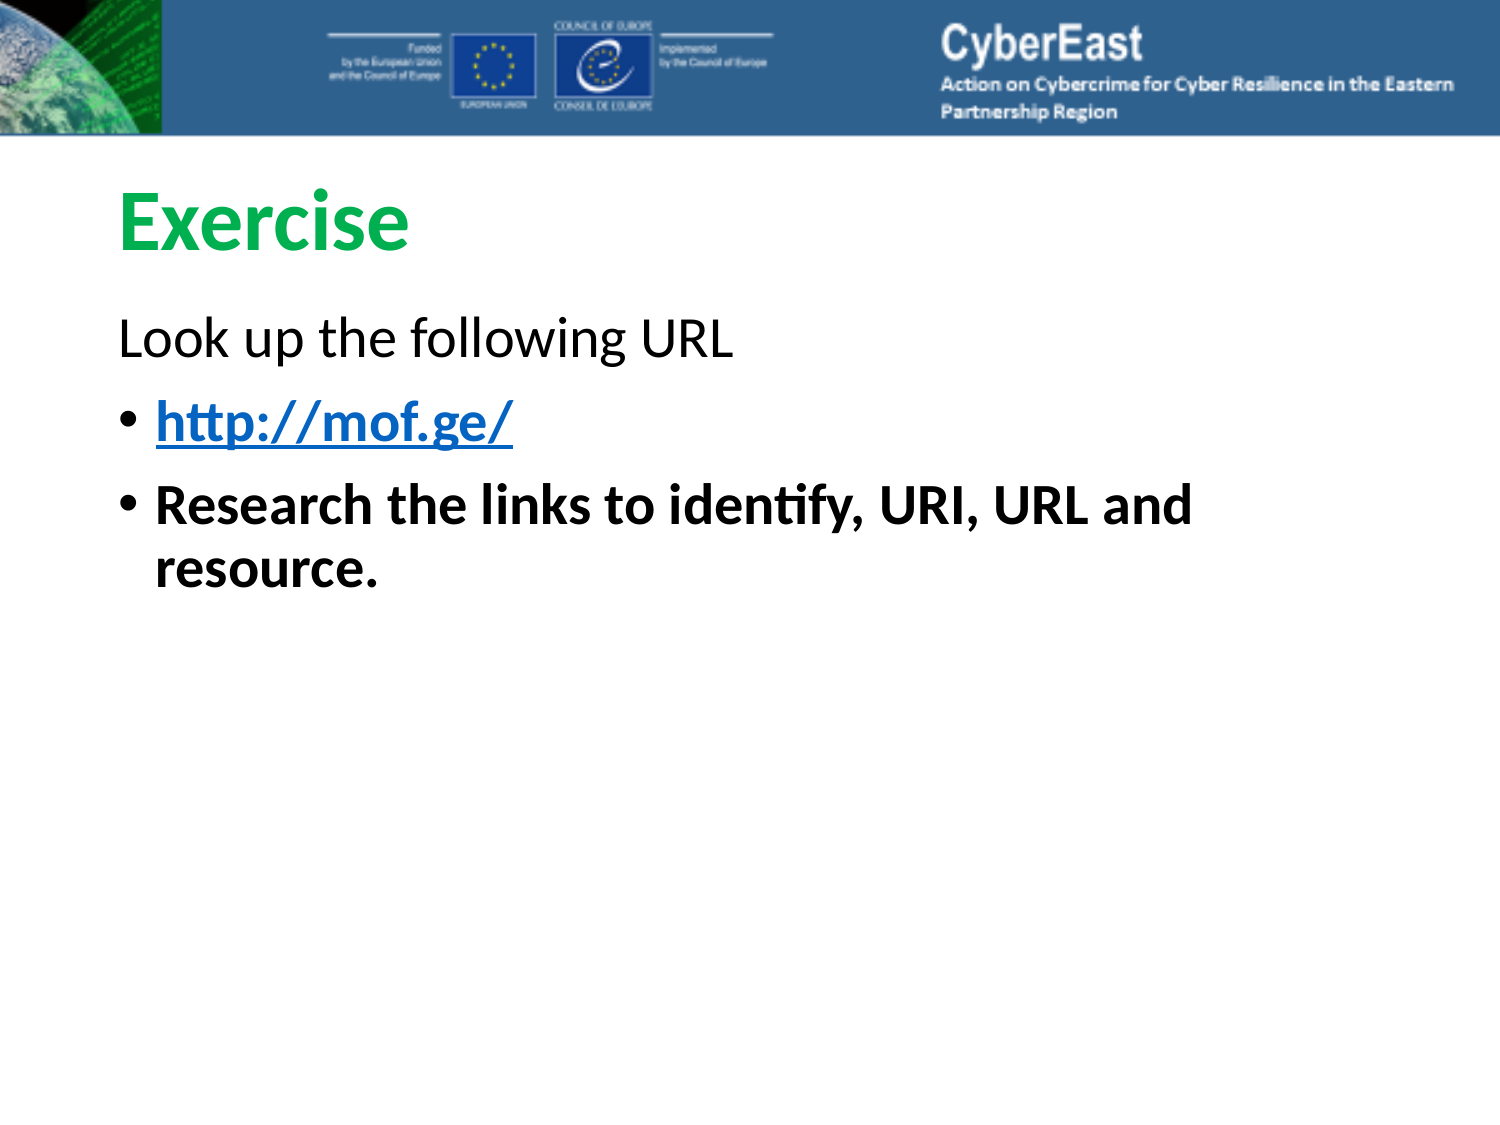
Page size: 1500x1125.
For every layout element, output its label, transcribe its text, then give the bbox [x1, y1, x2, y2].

list Look up the following URL http://mof.ge/ Research the links to identify, URI, URL and resource. [103, 299, 1397, 1014]
picture [0, 0, 1500, 1125]
title Exercise [103, 166, 1397, 278]
